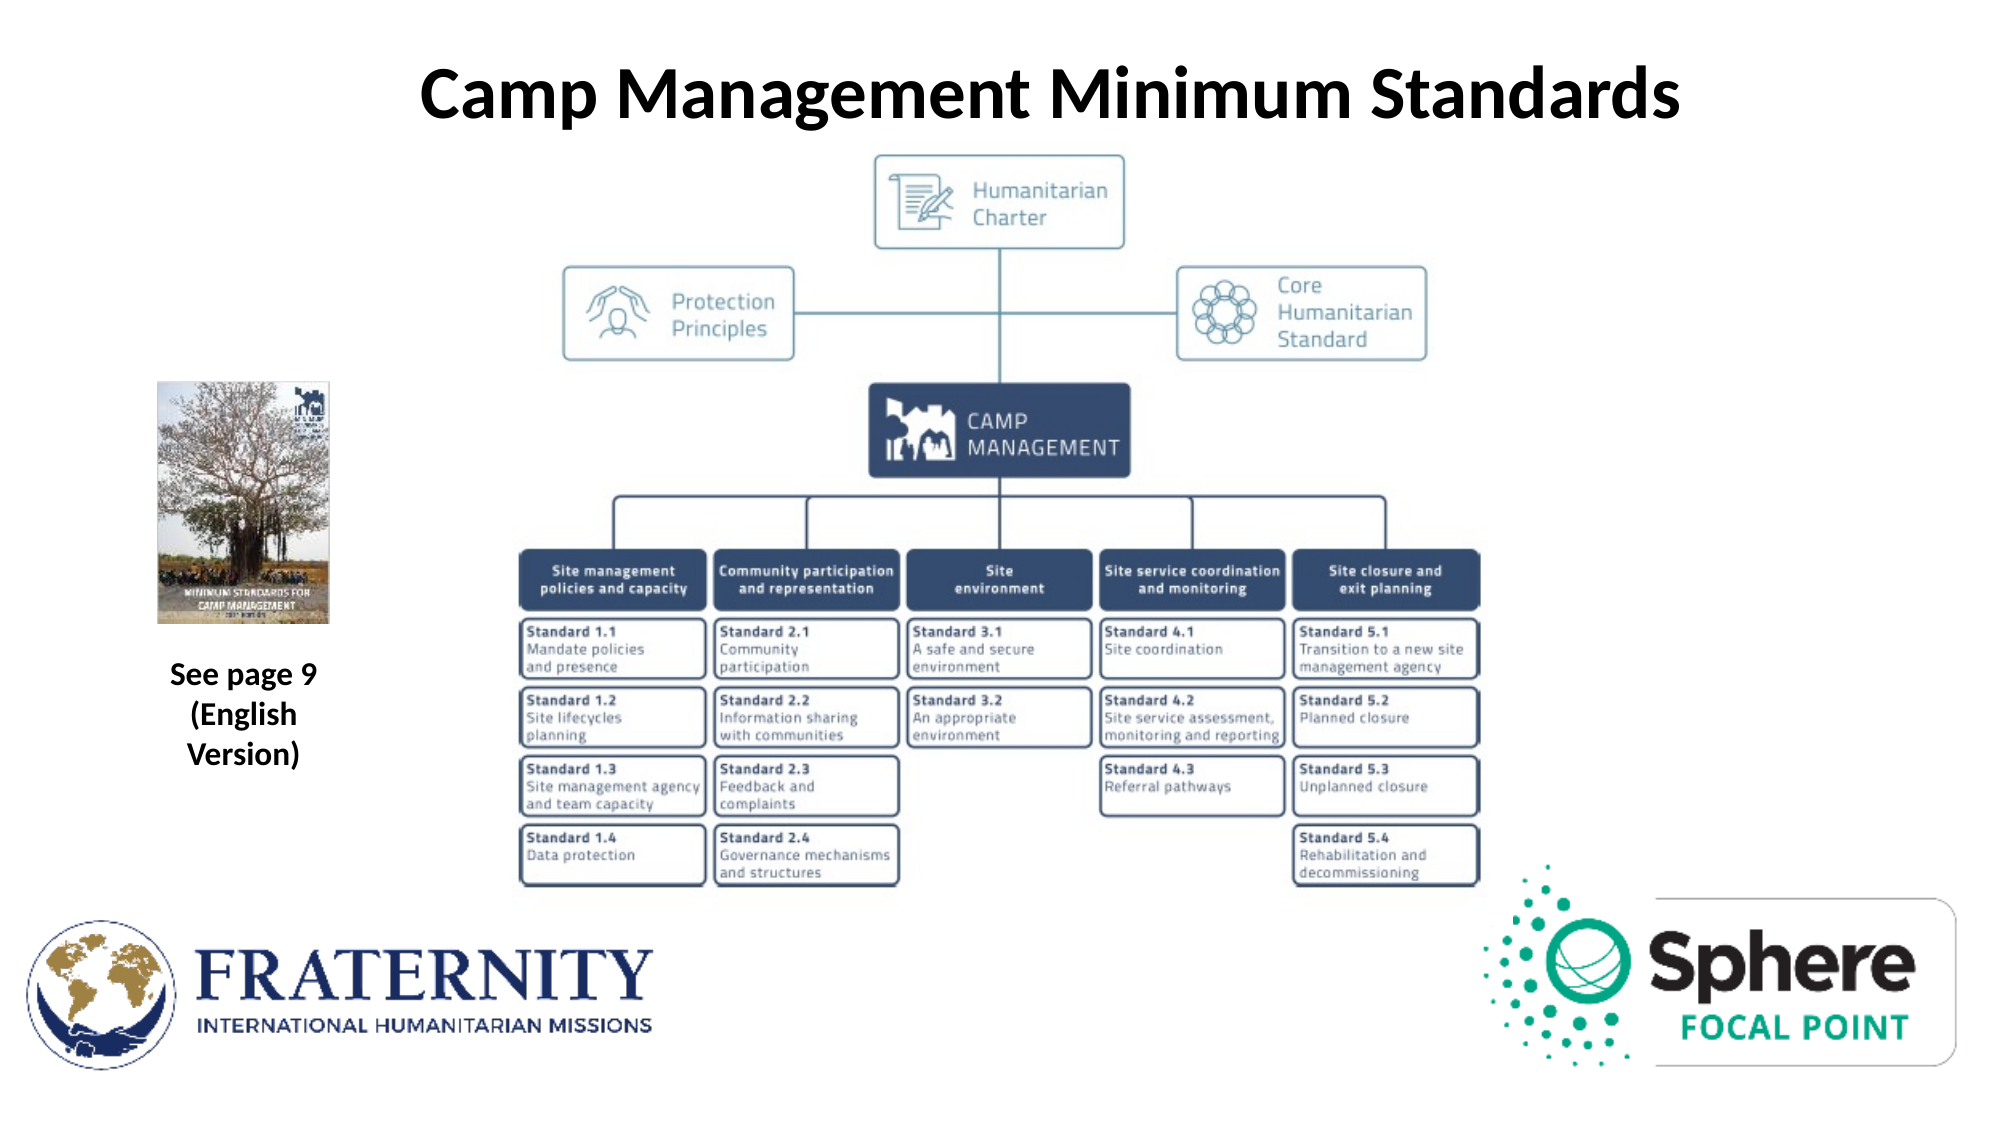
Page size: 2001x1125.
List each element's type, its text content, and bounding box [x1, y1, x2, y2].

picture [0, 142, 1961, 1098]
text_box Camp Management Minimum Standards [251, 36, 1853, 142]
text_box See page 9 (English Version) [137, 644, 350, 780]
picture [157, 381, 330, 624]
